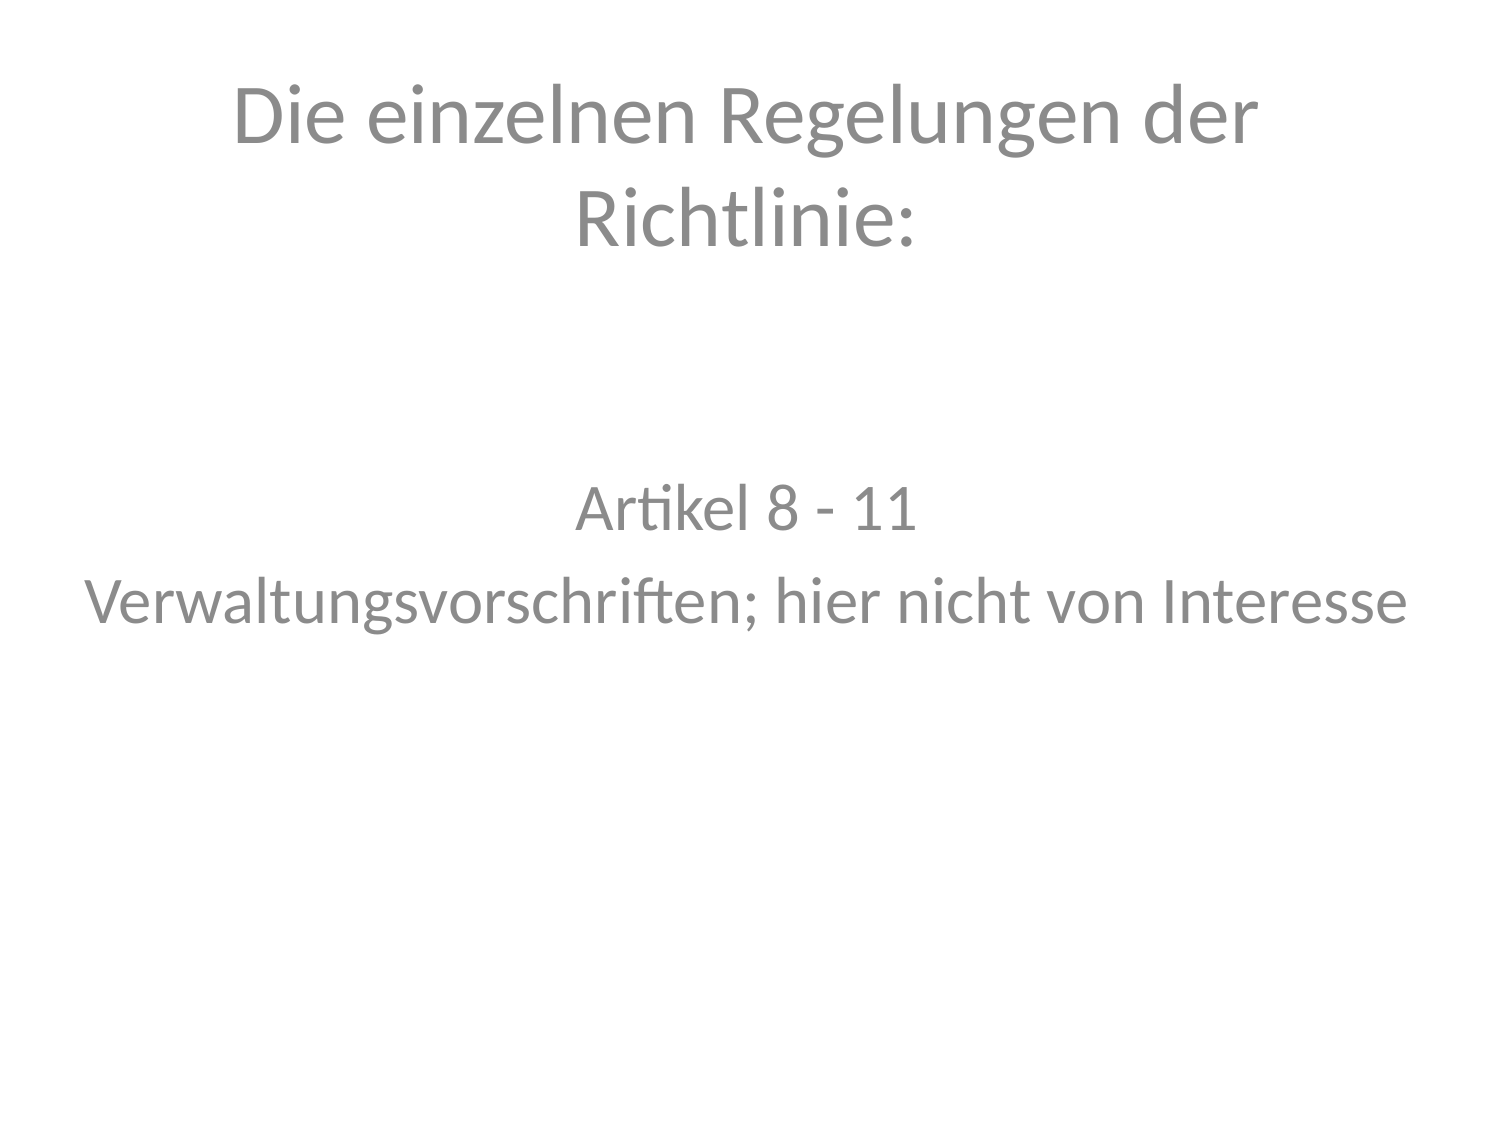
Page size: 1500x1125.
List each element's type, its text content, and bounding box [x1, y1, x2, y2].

subtitle Die einzelnen Regelungen der Richtlinie: Artikel 8 - 11 Verwaltungsvorschriften; hier nicht von Interesse [48, 50, 1446, 1063]
